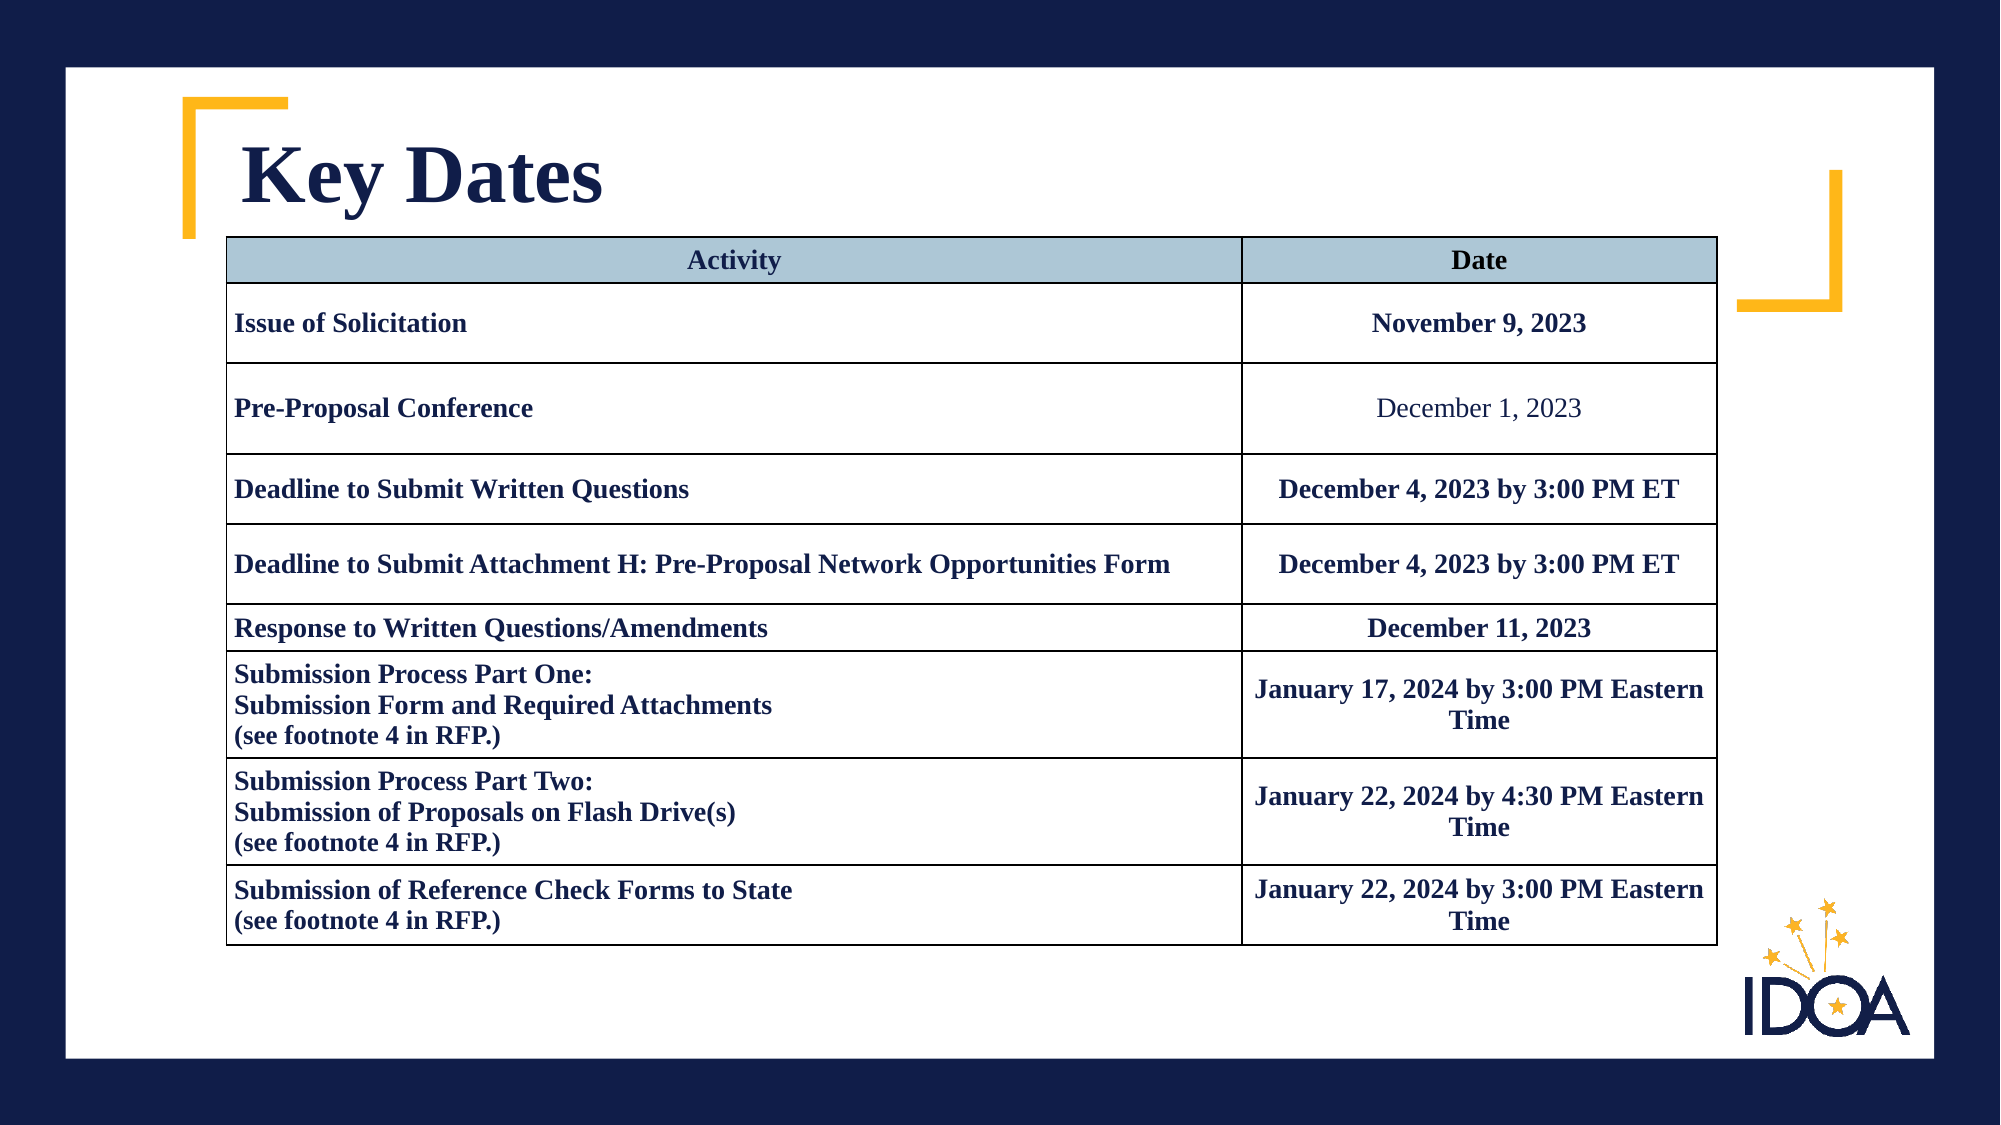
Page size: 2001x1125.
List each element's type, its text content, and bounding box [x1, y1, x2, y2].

table_cell Deadline to Submit Written Questions [227, 455, 1241, 523]
table_header Date [1243, 238, 1716, 282]
table_cell December 1, 2023 [1243, 364, 1716, 453]
table_cell December 11, 2023 [1243, 605, 1716, 650]
table_cell Submission Process Part One: Submission Form and Required Attachments (see footnote 4 in RFP.) [227, 652, 1241, 757]
table_cell January 22, 2024 by 3:00 PM Eastern Time [1243, 866, 1716, 944]
table_cell November 9, 2023 [1243, 284, 1716, 362]
table_cell January 17, 2024 by 3:00 PM Eastern Time [1243, 652, 1716, 757]
table_cell December 4, 2023 by 3:00 PM ET [1243, 525, 1716, 603]
table_cell Pre-Proposal Conference [227, 364, 1241, 453]
picture [1702, 857, 1959, 1114]
table_cell January 22, 2024 by 4:30 PM Eastern Time [1243, 759, 1716, 864]
table_cell Issue of Solicitation [227, 284, 1241, 362]
table_header Activity [227, 238, 1241, 282]
table_cell Deadline to Submit Attachment H: Pre-Proposal Network Opportunities Form [227, 525, 1241, 603]
table_cell Response to Written Questions/Amendments [227, 605, 1241, 650]
title Key Dates [226, 124, 1802, 261]
table_cell Submission Process Part Two: Submission of Proposals on Flash Drive(s) (see footnote 4 in RFP.) [227, 759, 1241, 864]
table_cell Submission of Reference Check Forms to State (see footnote 4 in RFP.) [227, 866, 1241, 944]
table_cell December 4, 2023 by 3:00 PM ET [1243, 455, 1716, 523]
